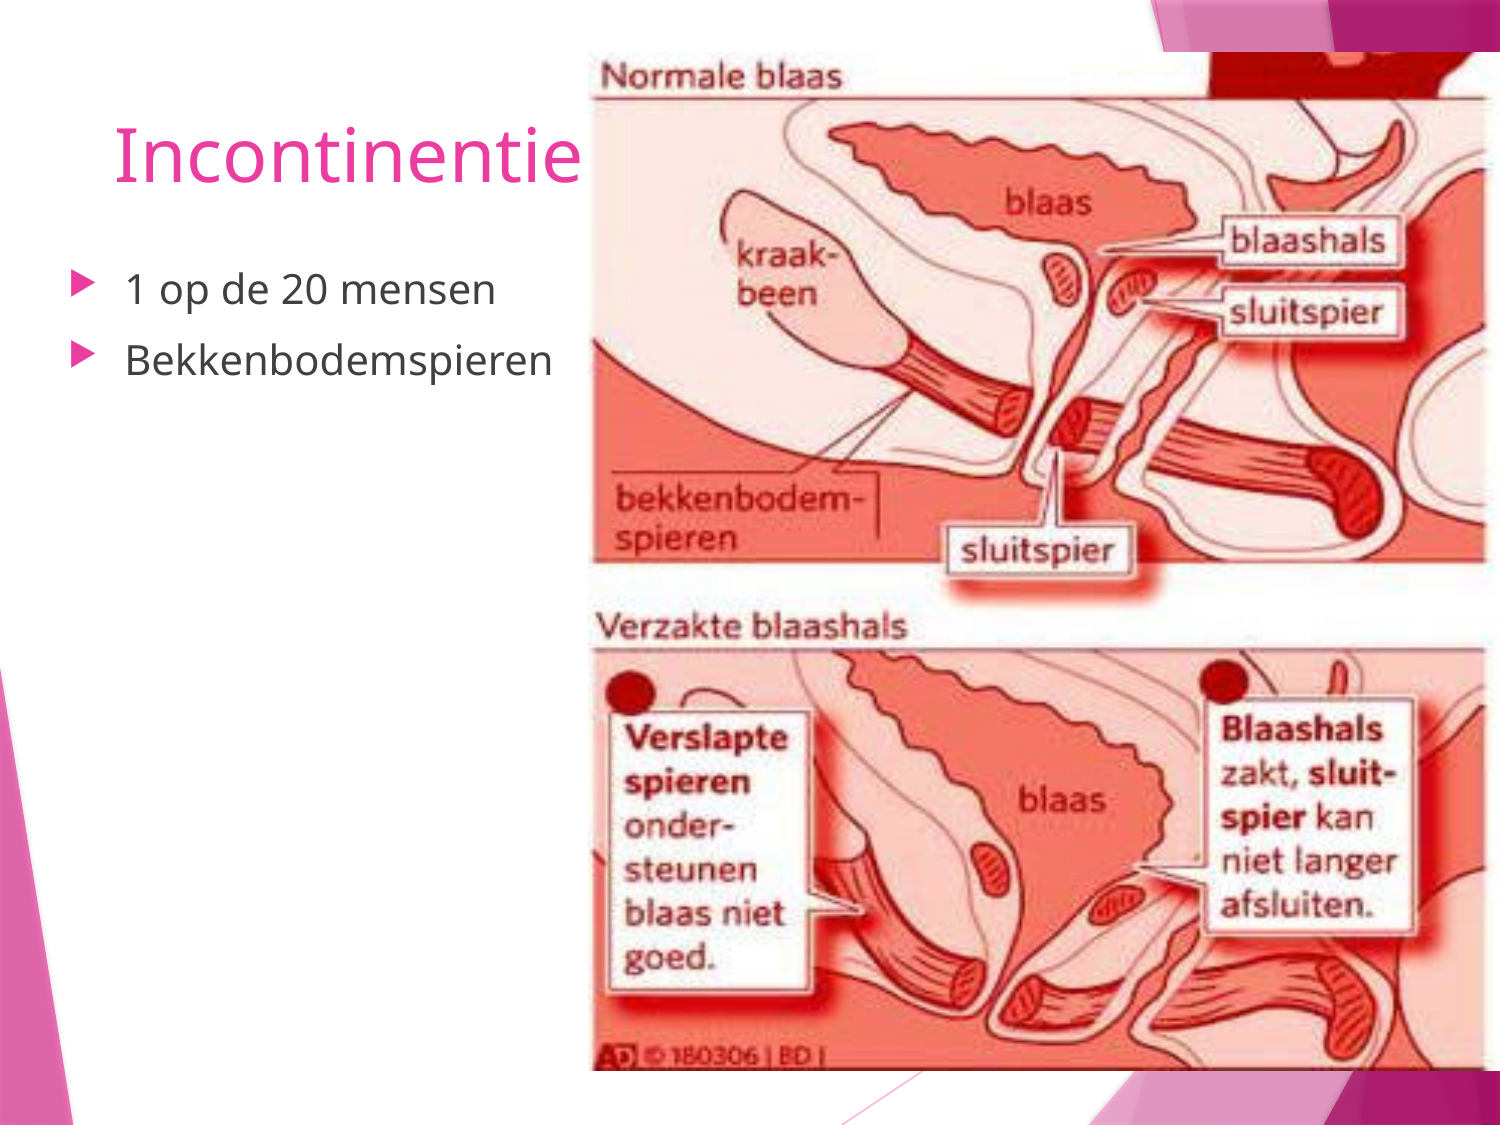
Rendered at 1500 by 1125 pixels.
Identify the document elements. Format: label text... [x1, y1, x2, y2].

title Incontinentie [99, 99, 583, 255]
list 1 op de 20 mensen Bekkenbodemspieren [53, 255, 583, 991]
picture [587, 51, 1500, 1071]
